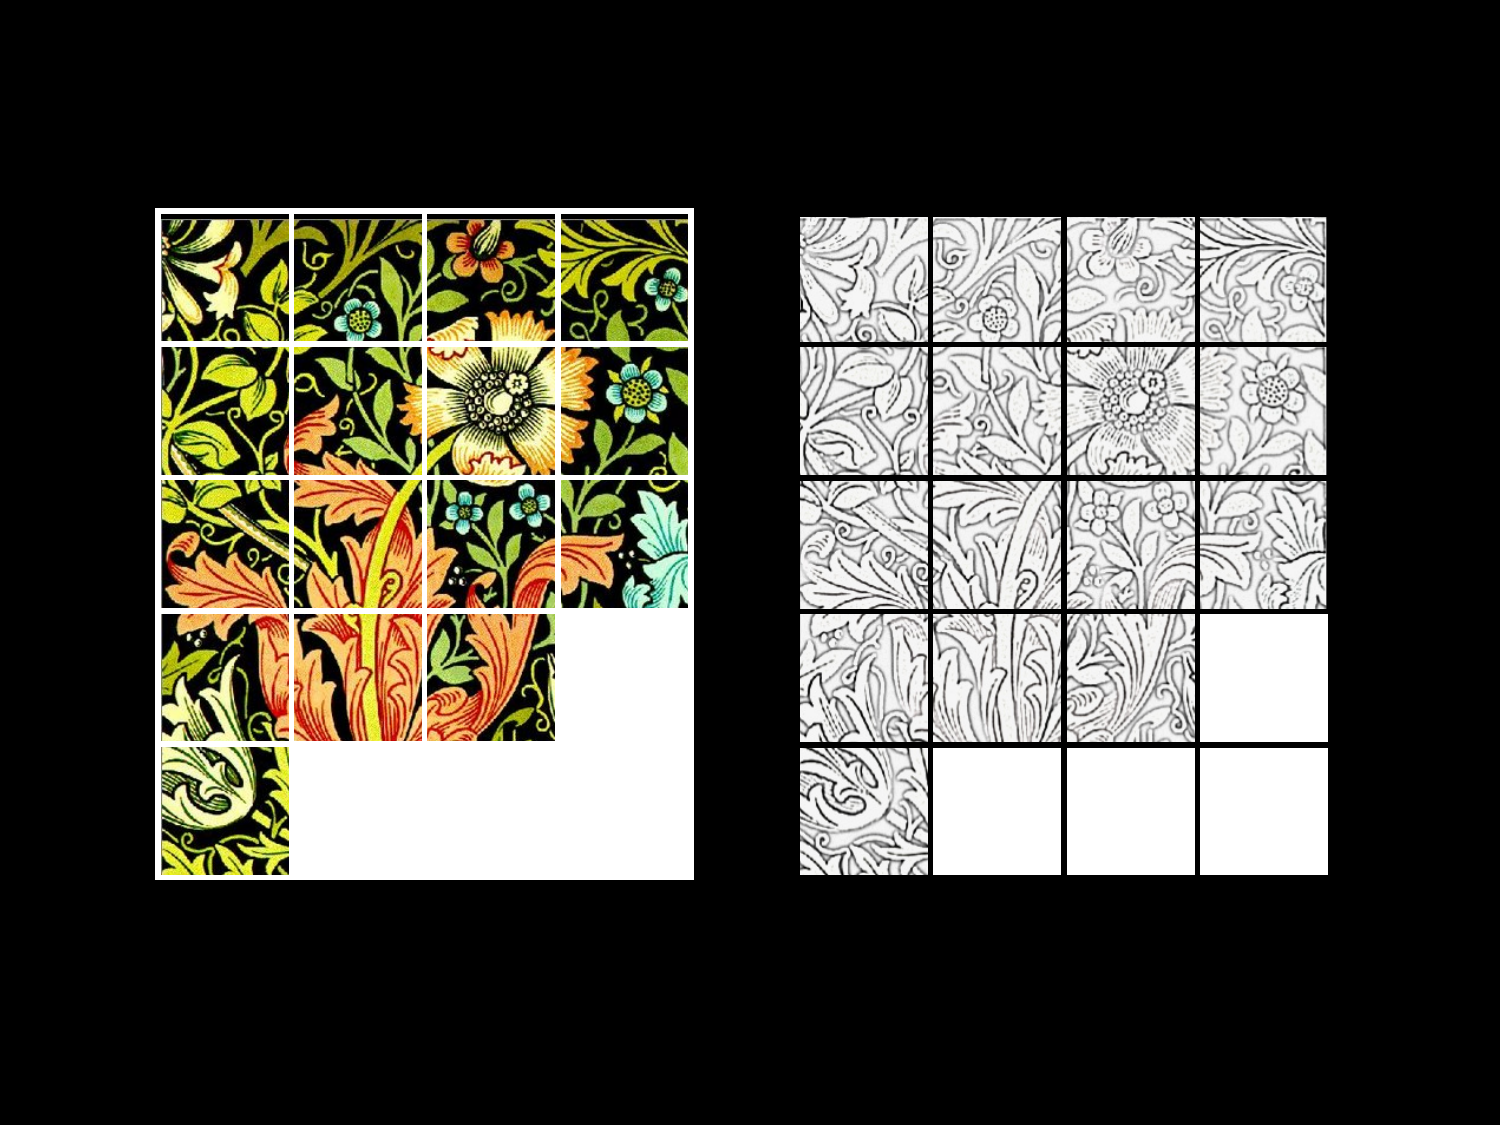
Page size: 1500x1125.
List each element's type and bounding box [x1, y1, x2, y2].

picture [160, 219, 692, 880]
picture [796, 217, 1327, 880]
table_header [1200, 214, 1328, 219]
